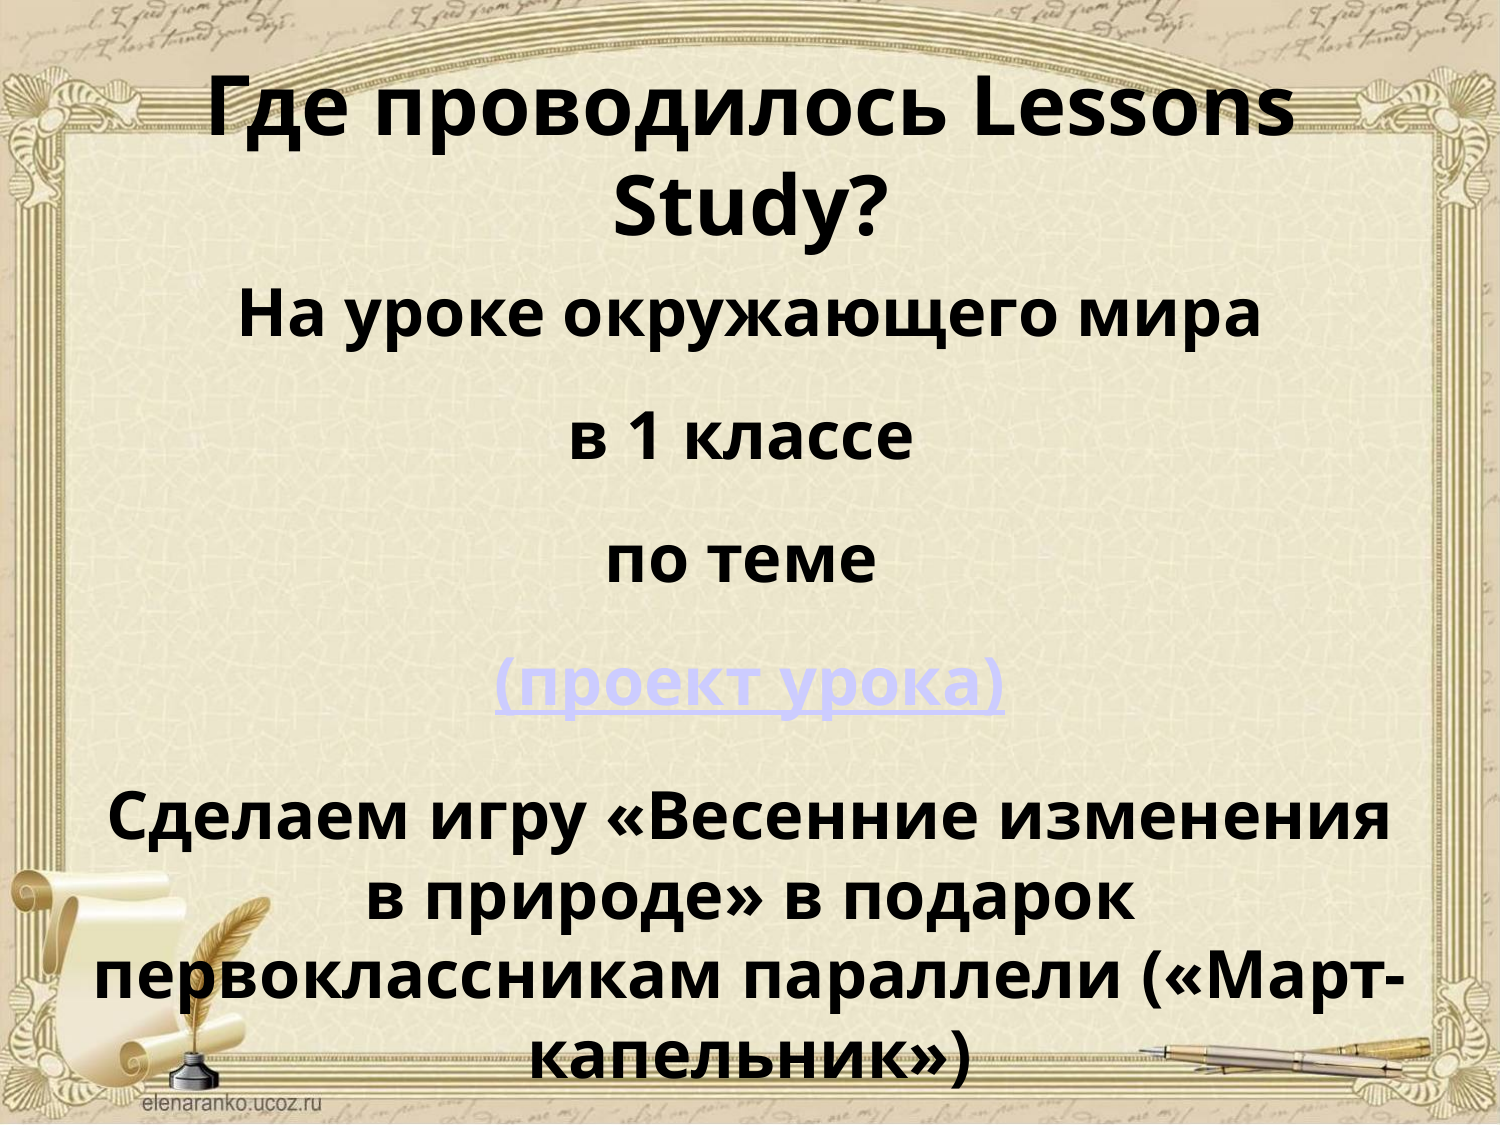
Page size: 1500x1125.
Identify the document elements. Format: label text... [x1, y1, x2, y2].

picture [0, 0, 1500, 1125]
title Где проводилось Lessons Study? [76, 44, 1426, 303]
text_box На уроке окружающего мира в 1 классе по теме (проект урока) Сделаем игру «Весенние изменения в природе» в подарок первоклассникам параллели («Март-капельник») [74, 262, 1425, 1005]
